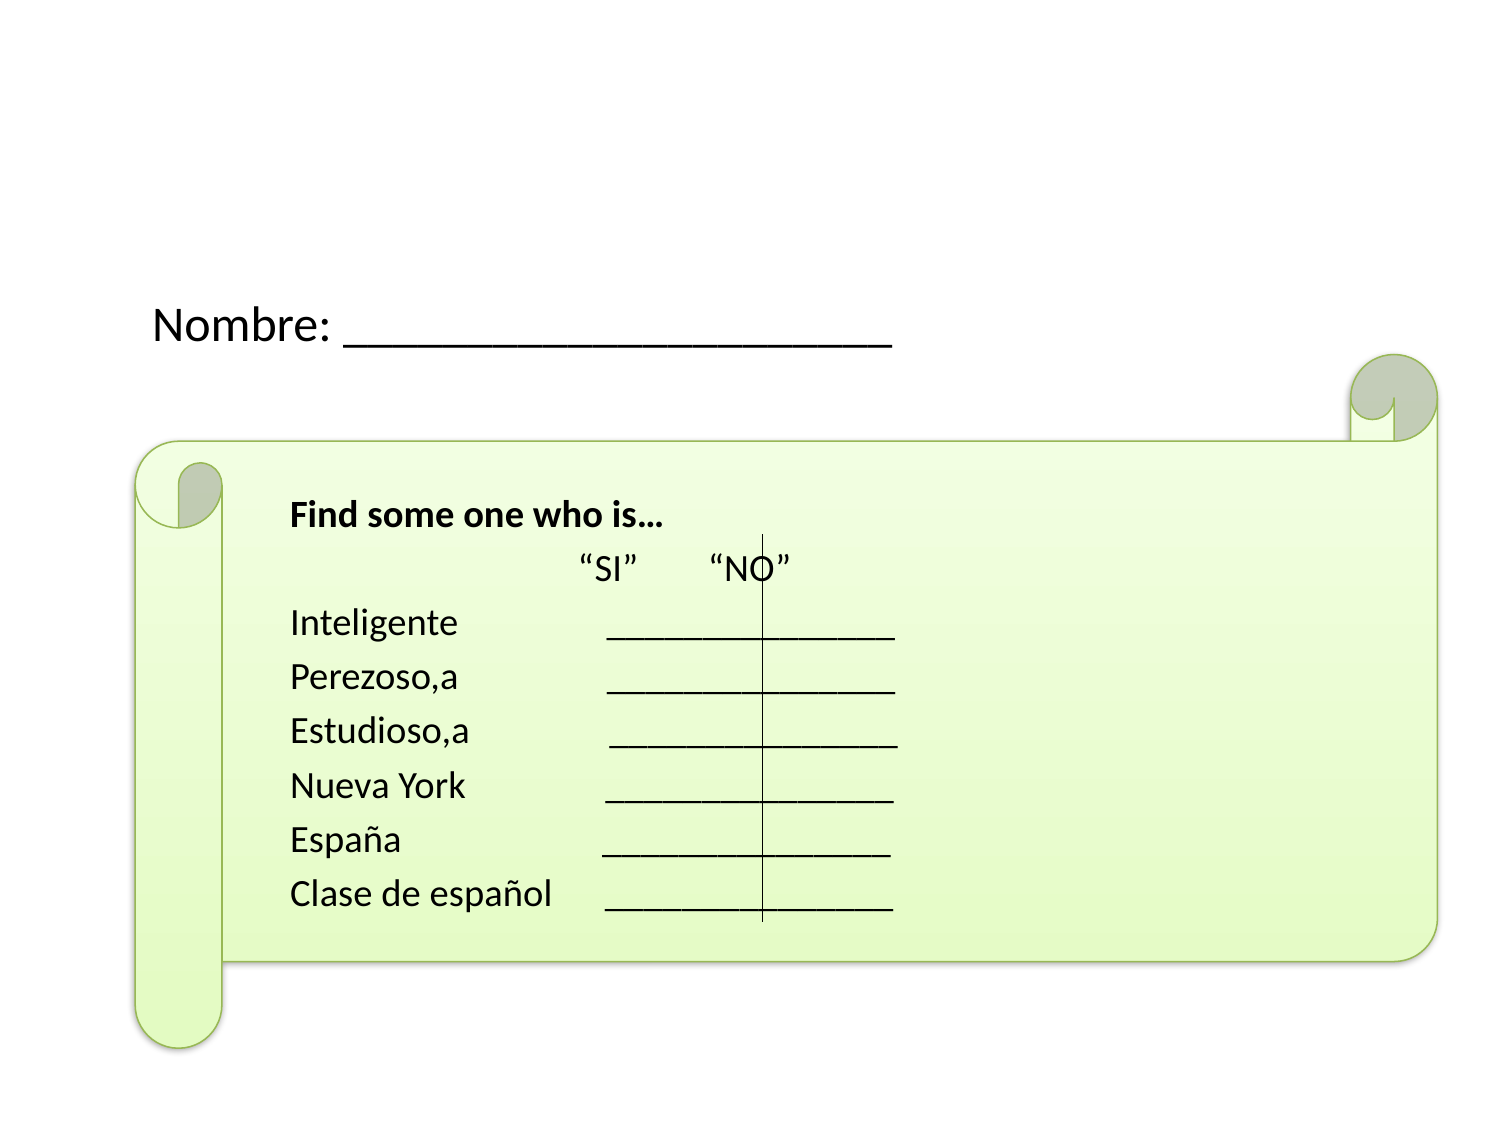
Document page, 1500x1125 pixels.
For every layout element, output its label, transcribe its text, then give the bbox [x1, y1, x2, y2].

text_box [134, 353, 1439, 1049]
list Find some one who is… “SI” “NO” Inteligente _______________ Perezoso,a _______________ Estudioso,a _______________ Nueva York _______________ España _______________ Clase de español _______________ [275, 481, 1375, 922]
text_box Nombre: ______________________ [137, 284, 975, 359]
